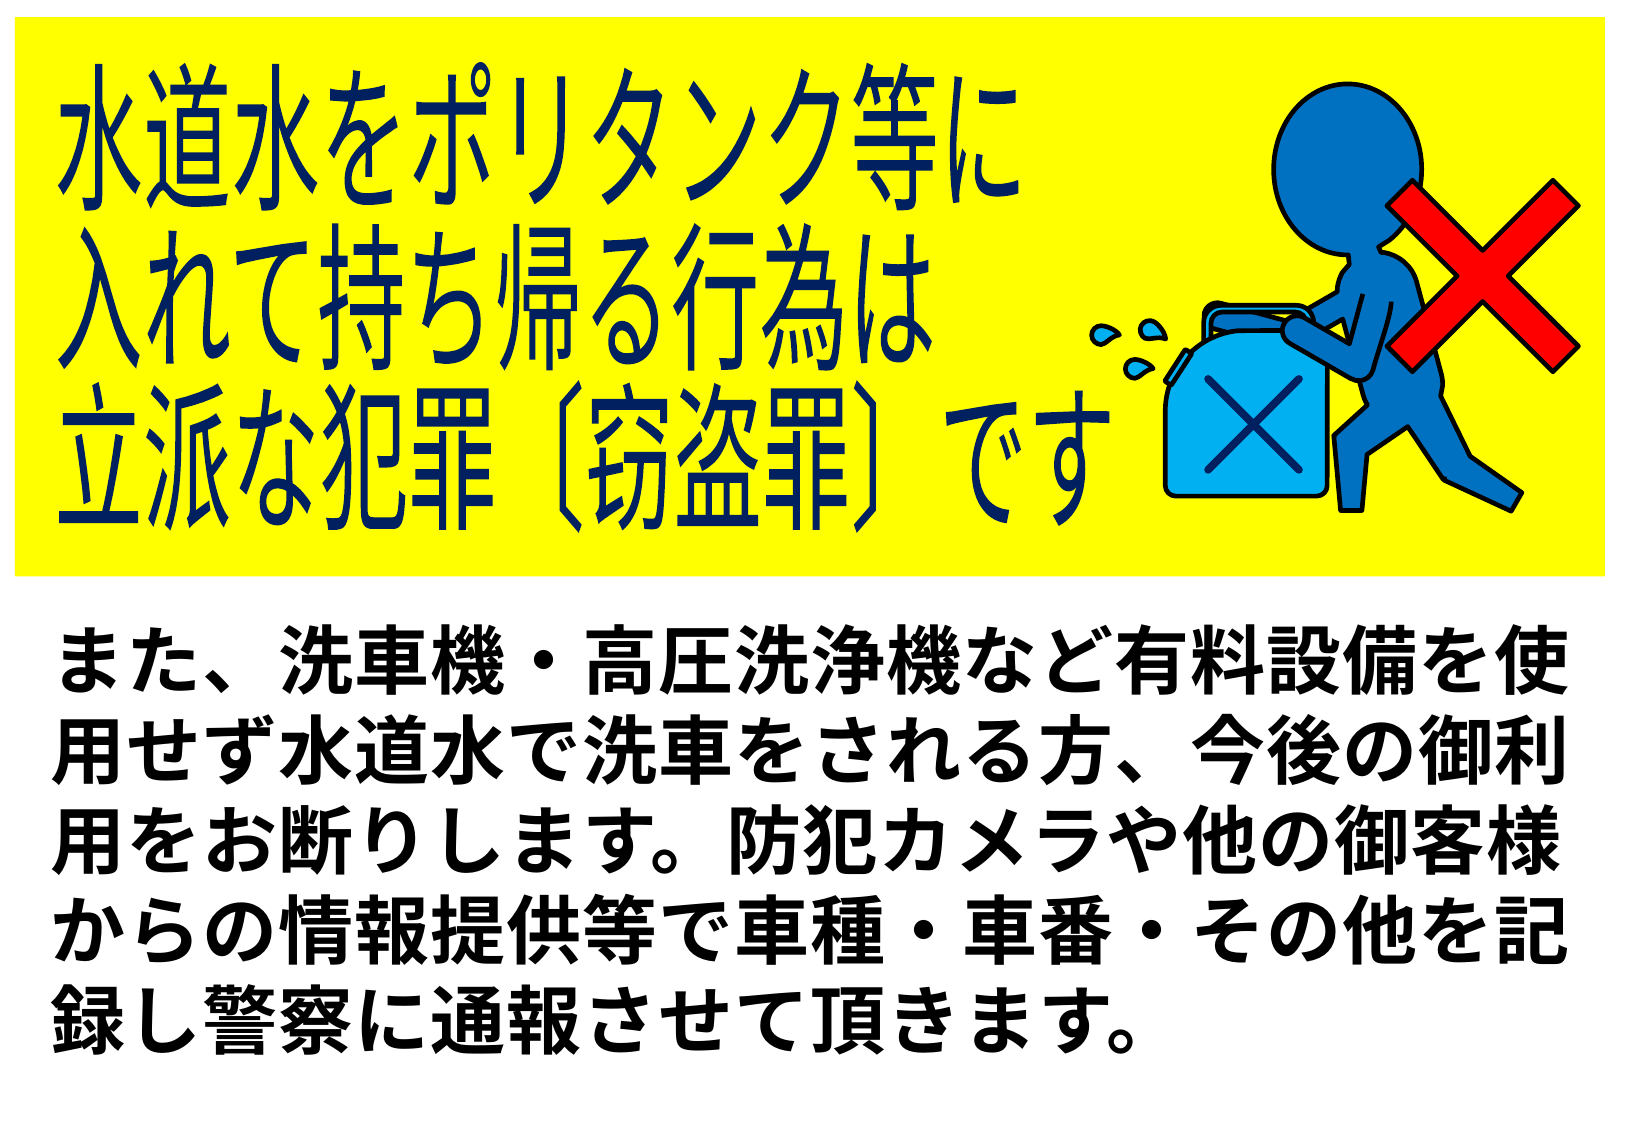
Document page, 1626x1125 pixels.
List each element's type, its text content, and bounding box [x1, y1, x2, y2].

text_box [1091, 83, 1579, 512]
text_box また、洗車機・高圧洗浄機など有料設備を使用せず水道水で洗車をされる方、今後の御利用をお断りします。防犯カメラや他の御客様からの情報提供等で車種・車番・その他を記録し警察に通報させて頂きます。 [35, 606, 1590, 1072]
text_box [13, 15, 1607, 578]
